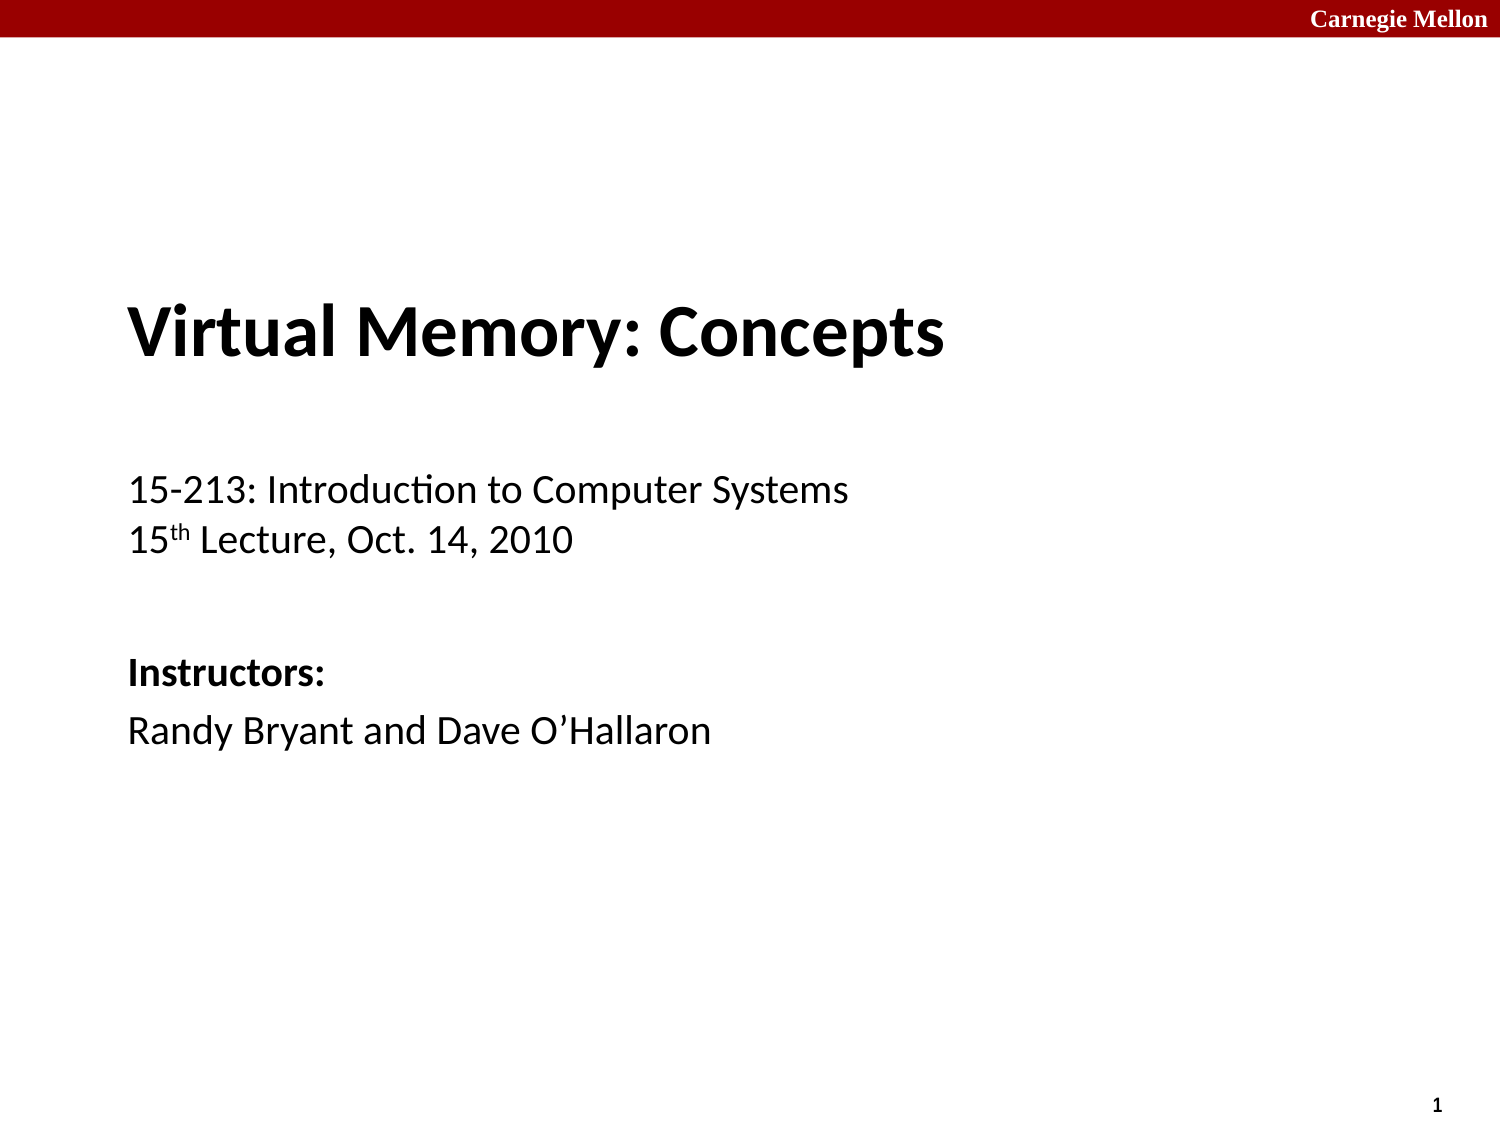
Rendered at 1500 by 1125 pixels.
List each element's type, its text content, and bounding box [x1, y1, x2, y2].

subtitle Instructors: Randy Bryant and Dave O’Hallaron [112, 637, 1373, 926]
title Virtual Memory: Concepts 15-213: Introduction to Computer Systems 15th Lecture, Oct. 14, 2010 [112, 279, 1388, 563]
